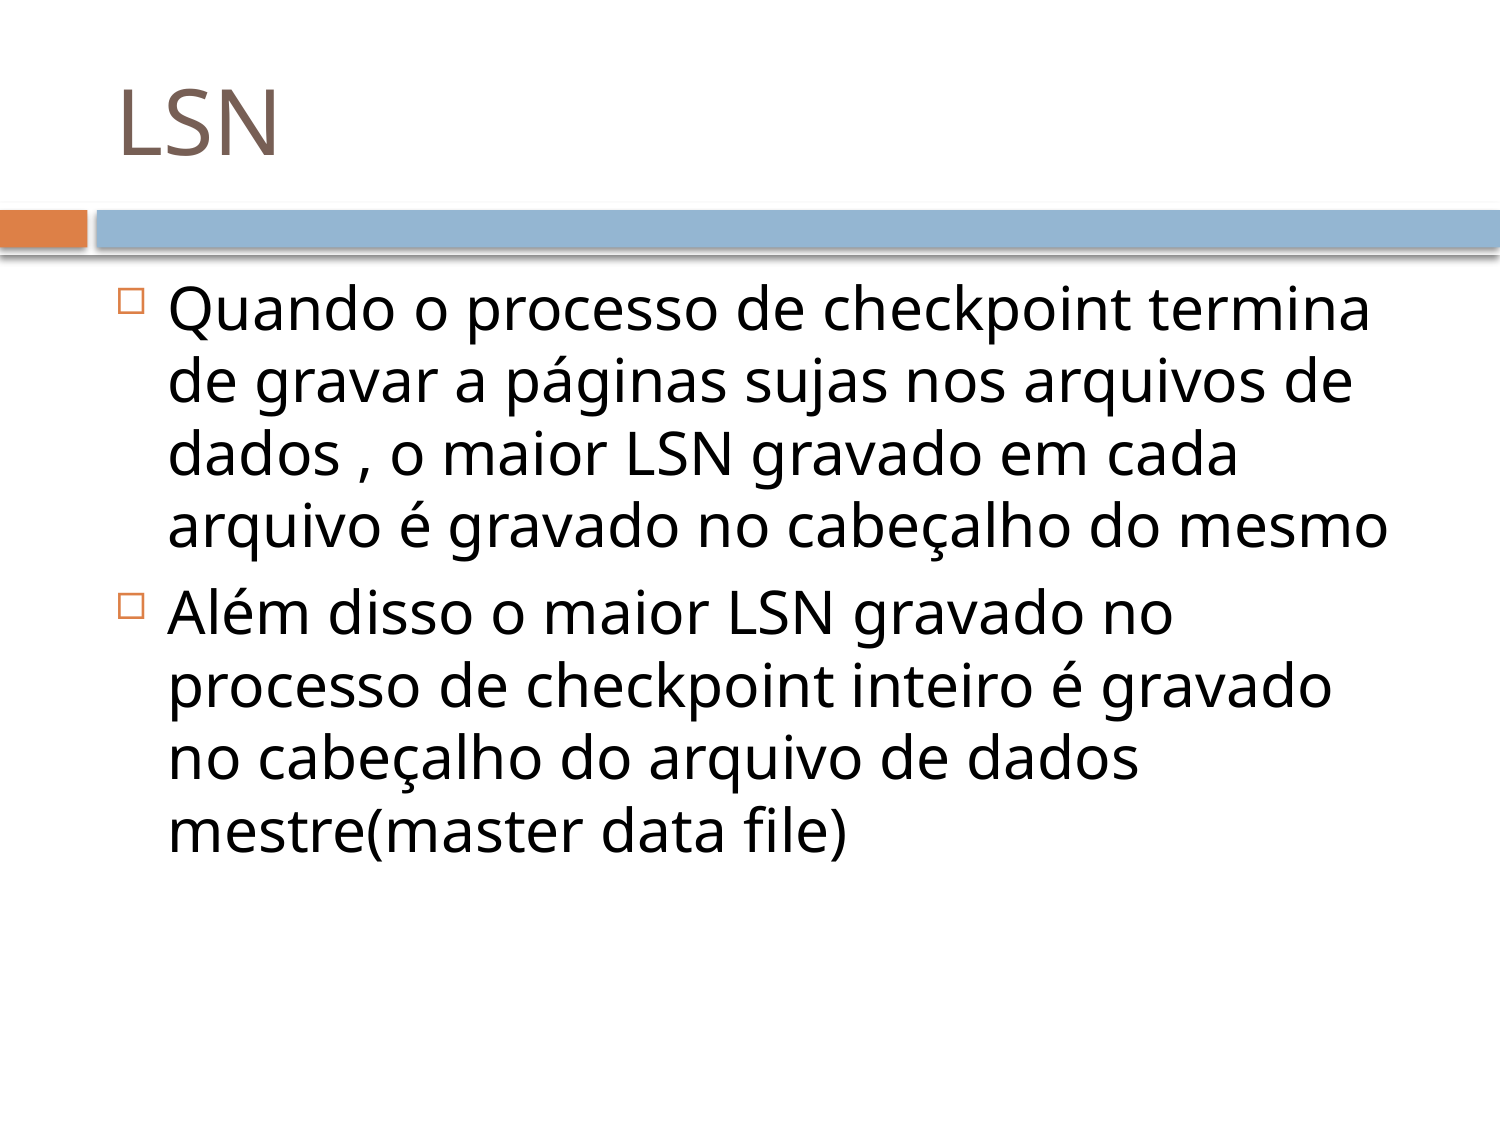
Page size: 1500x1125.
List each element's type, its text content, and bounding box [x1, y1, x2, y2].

list Quando o processo de checkpoint termina de gravar a páginas sujas nos arquivos de dados , o maior LSN gravado em cada arquivo é gravado no cabeçalho do mesmo Além disso o maior LSN gravado no processo de checkpoint inteiro é gravado no cabeçalho do arquivo de dados mestre(master data ﬁle) [100, 262, 1438, 1000]
title LSN [100, 37, 1438, 200]
